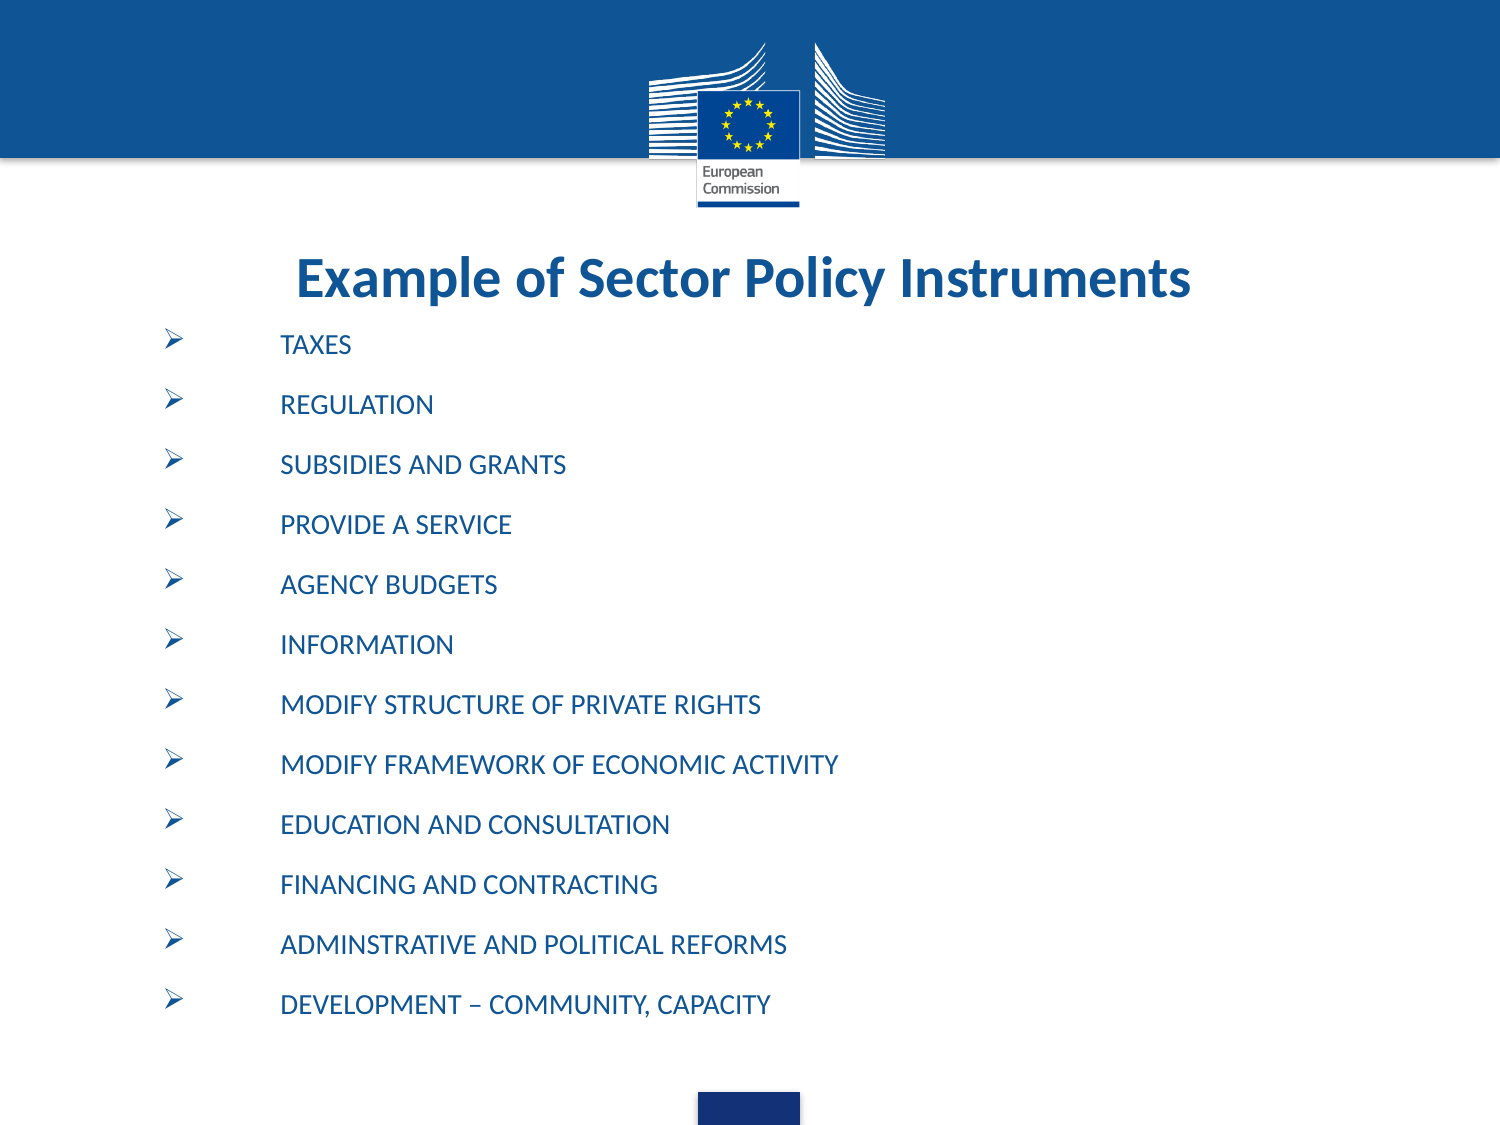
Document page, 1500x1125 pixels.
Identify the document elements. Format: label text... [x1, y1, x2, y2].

text_box Example of Sector Policy Instruments [53, 231, 1436, 317]
text_box TAXES REGULATION SUBSIDIES AND GRANTS PROVIDE A SERVICE AGENCY BUDGETS INFORMATION MODIFY STRUCTURE OF PRIVATE RIGHTS MODIFY FRAMEWORK OF ECONOMIC ACTIVITY EDUCATION AND CONSULTATION FINANCING AND CONTRACTING ADMINSTRATIVE AND POLITICAL REFORMS DEVELOPMENT – COMMUNITY, CAPACITY [118, 317, 1430, 1028]
picture [649, 42, 885, 208]
